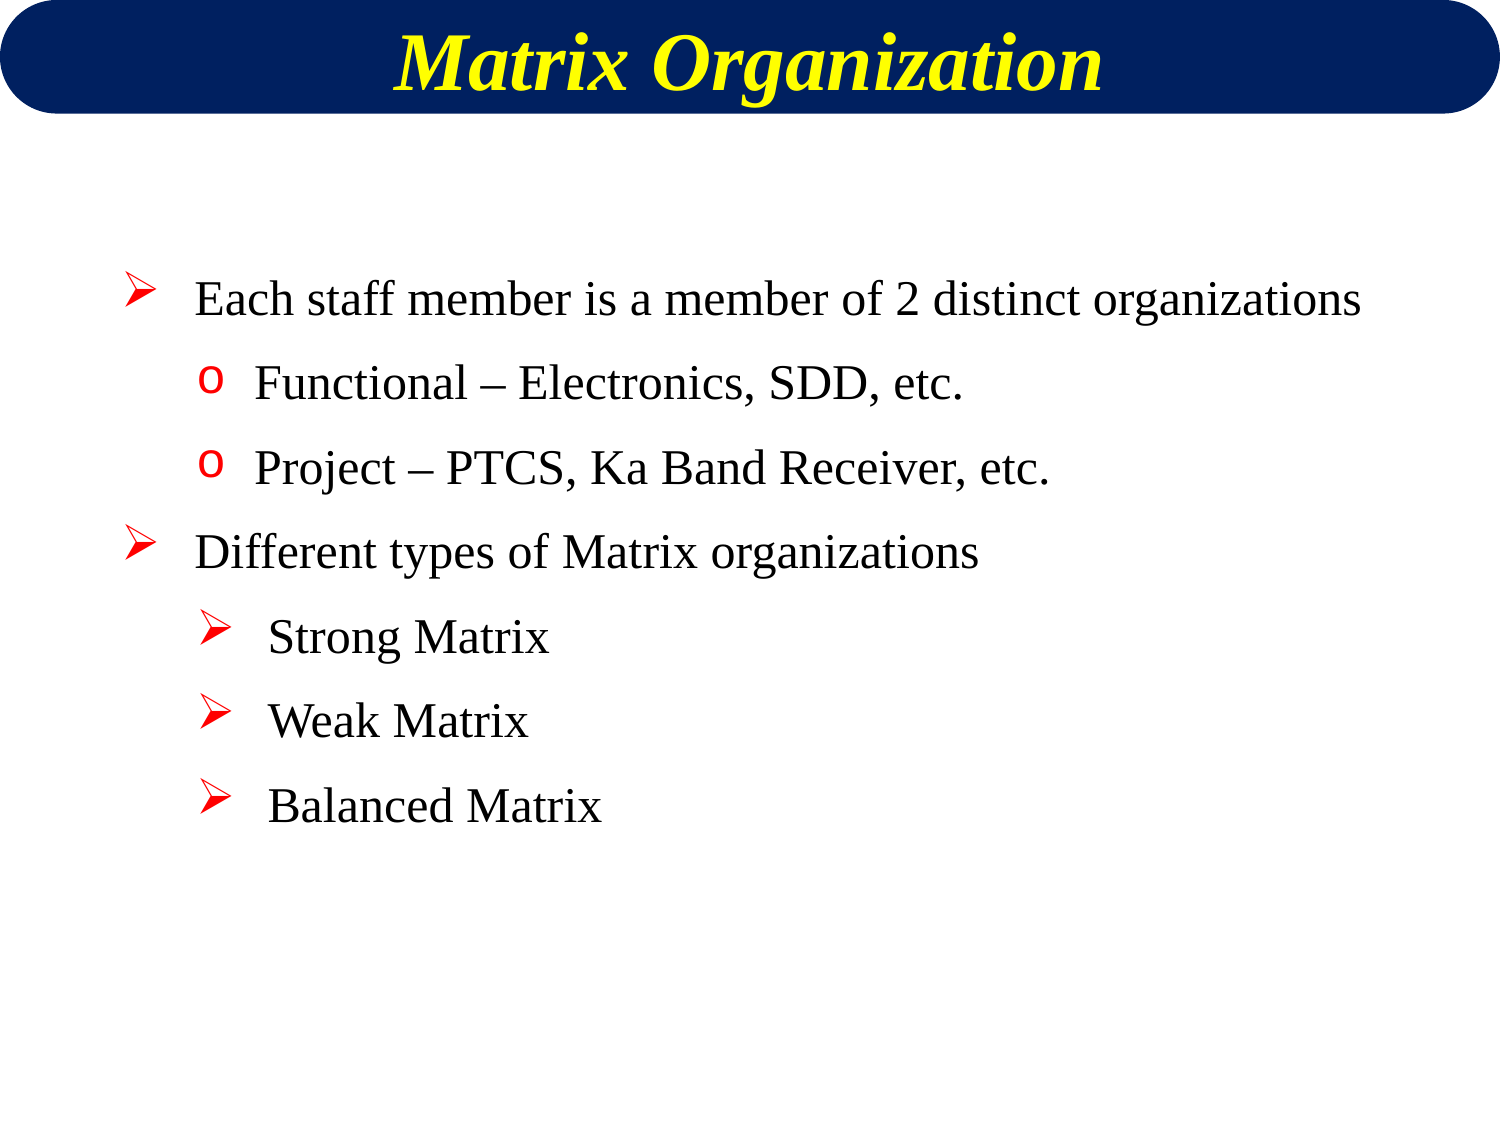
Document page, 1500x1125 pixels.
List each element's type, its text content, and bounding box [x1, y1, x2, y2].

text_box Each staff member is a member of 2 distinct organizations Functional – Electronics, SDD, etc. Project – PTCS, Ka Band Receiver, etc. Different types of Matrix organizations Strong Matrix Weak Matrix Balanced Matrix [106, 245, 1382, 921]
text_box Matrix Organization [0, 0, 1500, 114]
